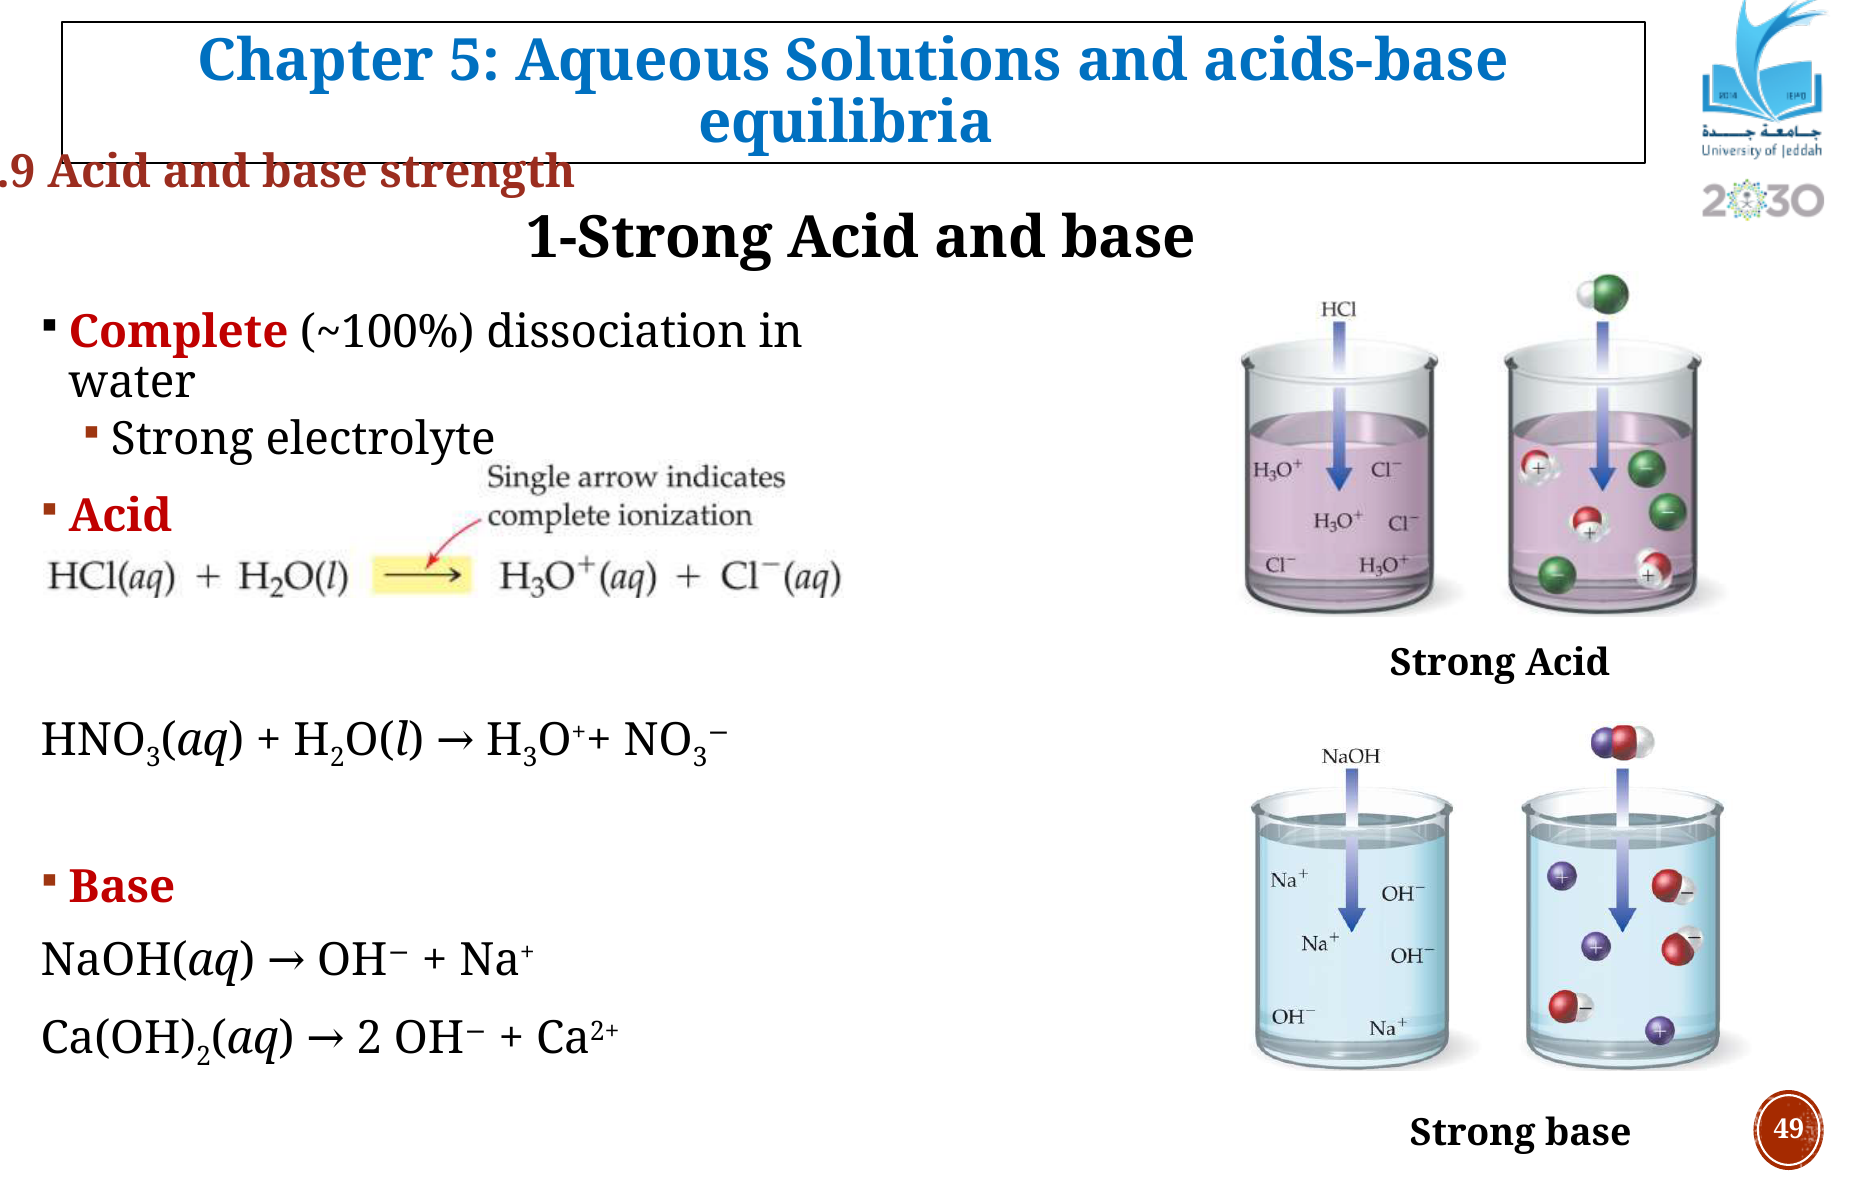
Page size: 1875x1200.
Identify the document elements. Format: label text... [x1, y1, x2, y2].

slide_number 49 [1739, 1097, 1838, 1162]
picture [1237, 274, 1728, 615]
text_box 1-Strong Acid and base [507, 191, 1215, 278]
picture [46, 462, 843, 596]
text_box Strong Acid [1375, 631, 1635, 691]
text_box 5.9 Acid and base strength [0, 134, 603, 205]
text_box Chapter 5: Aqueous Solutions and acids-base equilibria [61, 21, 1646, 164]
text_box Strong base [1394, 1100, 1657, 1160]
picture [1681, 0, 1846, 227]
list Complete (~100%) dissociation in water Strong electrolyte Acid HNO3(aq) + H2O(l) → H3O++ NO3− Base NaOH(aq) → OH− + Na+ Ca(OH)2(aq) → 2 OH− + Ca2+ [25, 300, 862, 1166]
text_box Acid and Base Strength [137, 0, 1680, 129]
picture [1247, 724, 1753, 1070]
